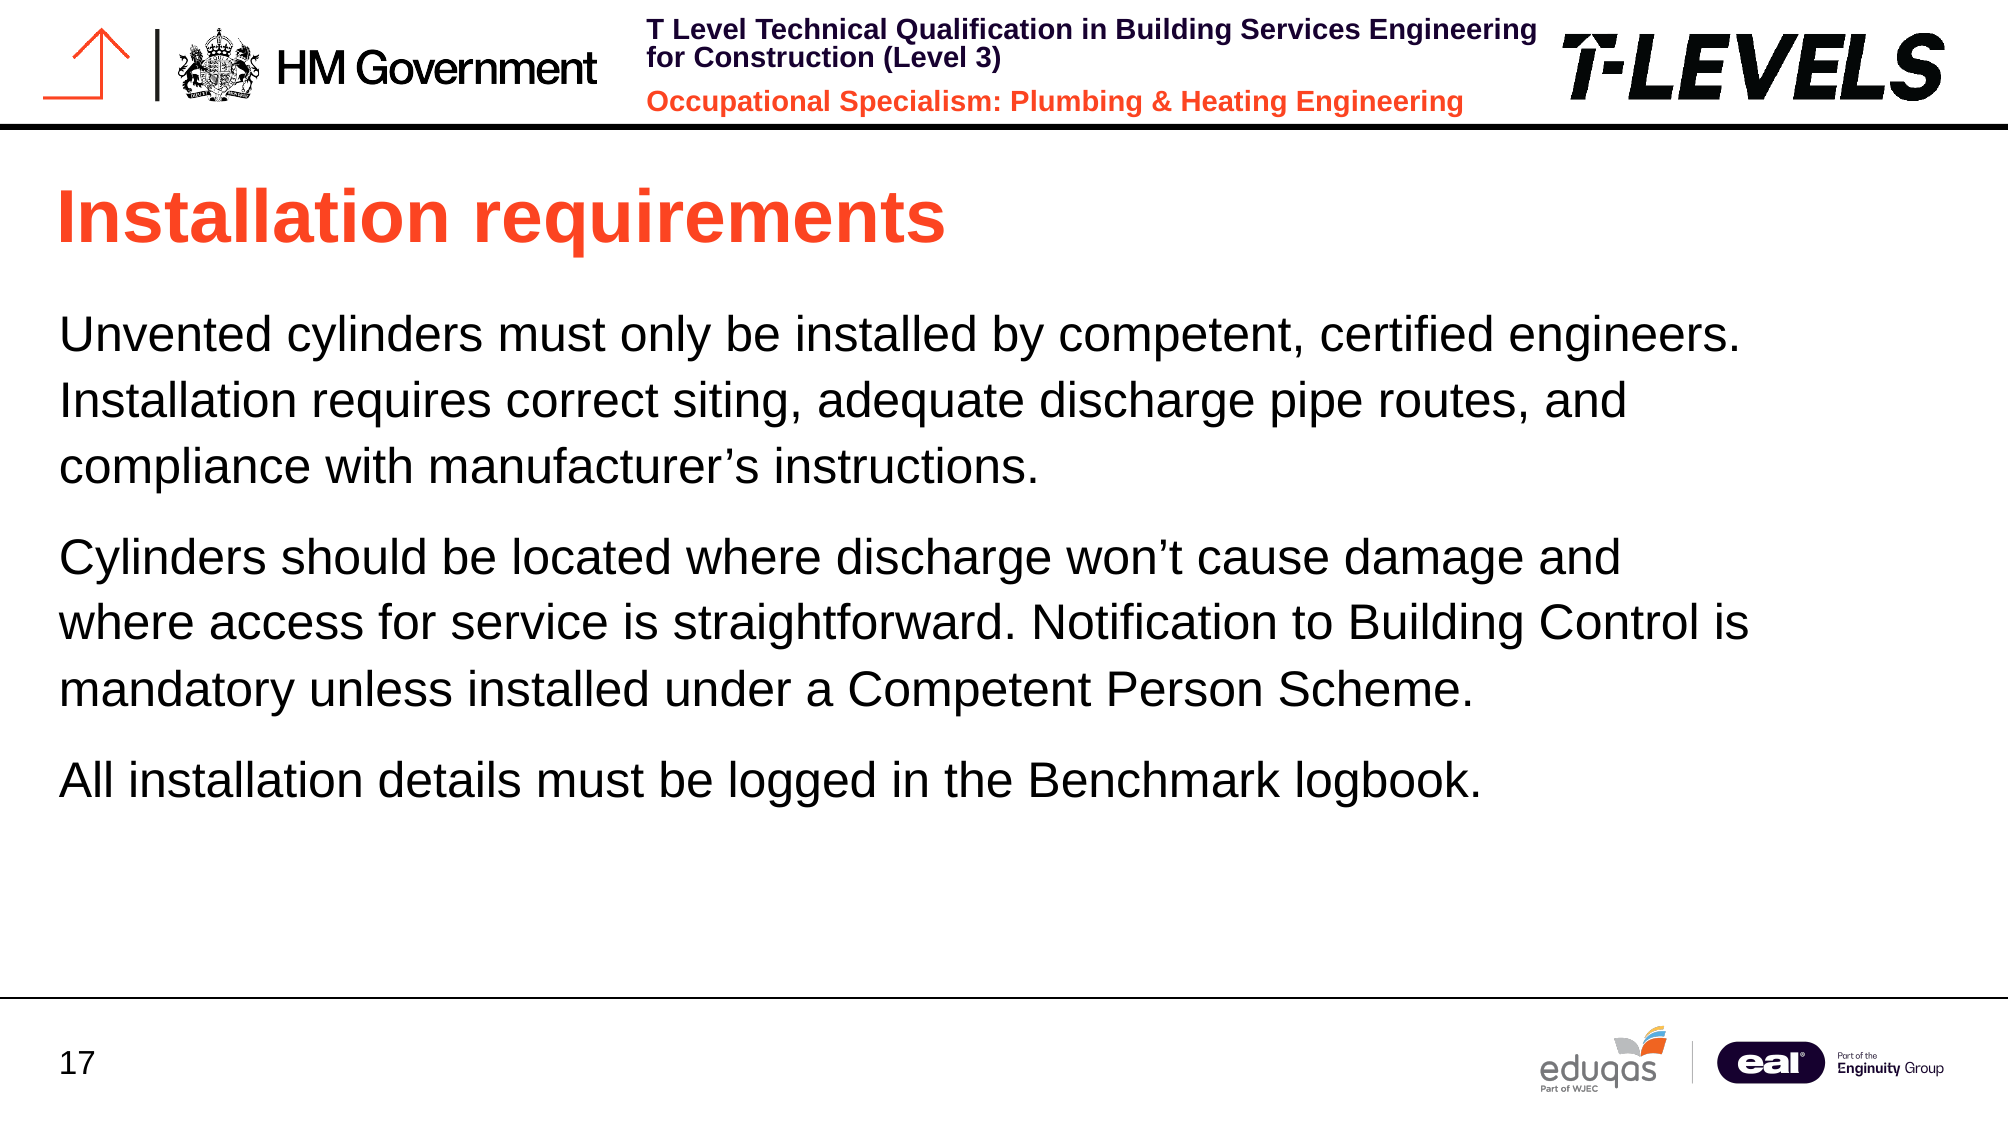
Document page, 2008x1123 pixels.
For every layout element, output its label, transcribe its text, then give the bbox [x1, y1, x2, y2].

picture [38, 27, 136, 100]
picture [155, 28, 597, 102]
picture [1535, 1021, 1949, 1097]
title Installation requirements [41, 111, 1949, 314]
picture [1543, 25, 1964, 108]
list Unvented cylinders must only be installed by competent, certified engineers. Installation requires correct siting, adequate discharge pipe routes, and compliance with manufacturer’s instructions. Cylinders should be located where discharge won’t cause damage and where access for service is straightforward. Notification to Building Control is mandatory unless installed under a Competent Person Scheme. All installation details must be logged in the Benchmark logbook. [59, 295, 1768, 975]
